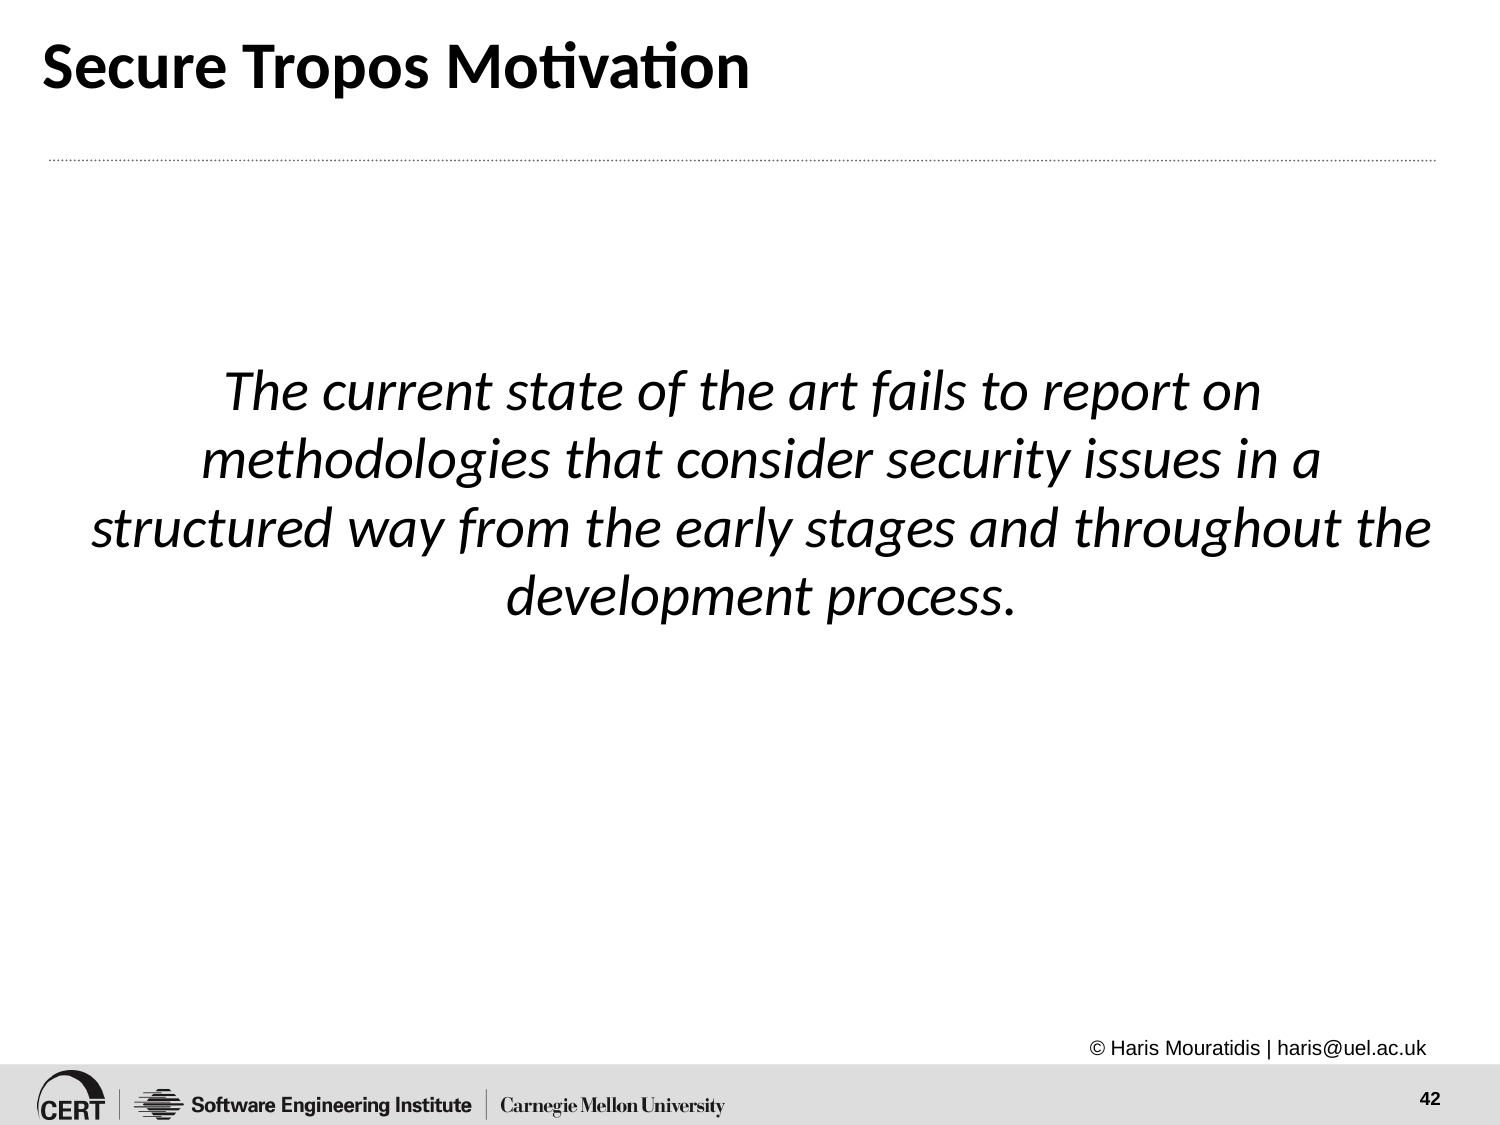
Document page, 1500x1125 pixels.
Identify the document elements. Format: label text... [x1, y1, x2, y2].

picture [37, 1069, 725, 1122]
list The current state of the art fails to report on methodologies that consider security issues in a structured way from the early stages and throughout the development process. [49, 187, 1438, 1001]
title Secure Tropos Motivation [42, 37, 1434, 155]
text_box © Haris Mouratidis | haris@uel.ac.uk [1074, 1027, 1500, 1075]
